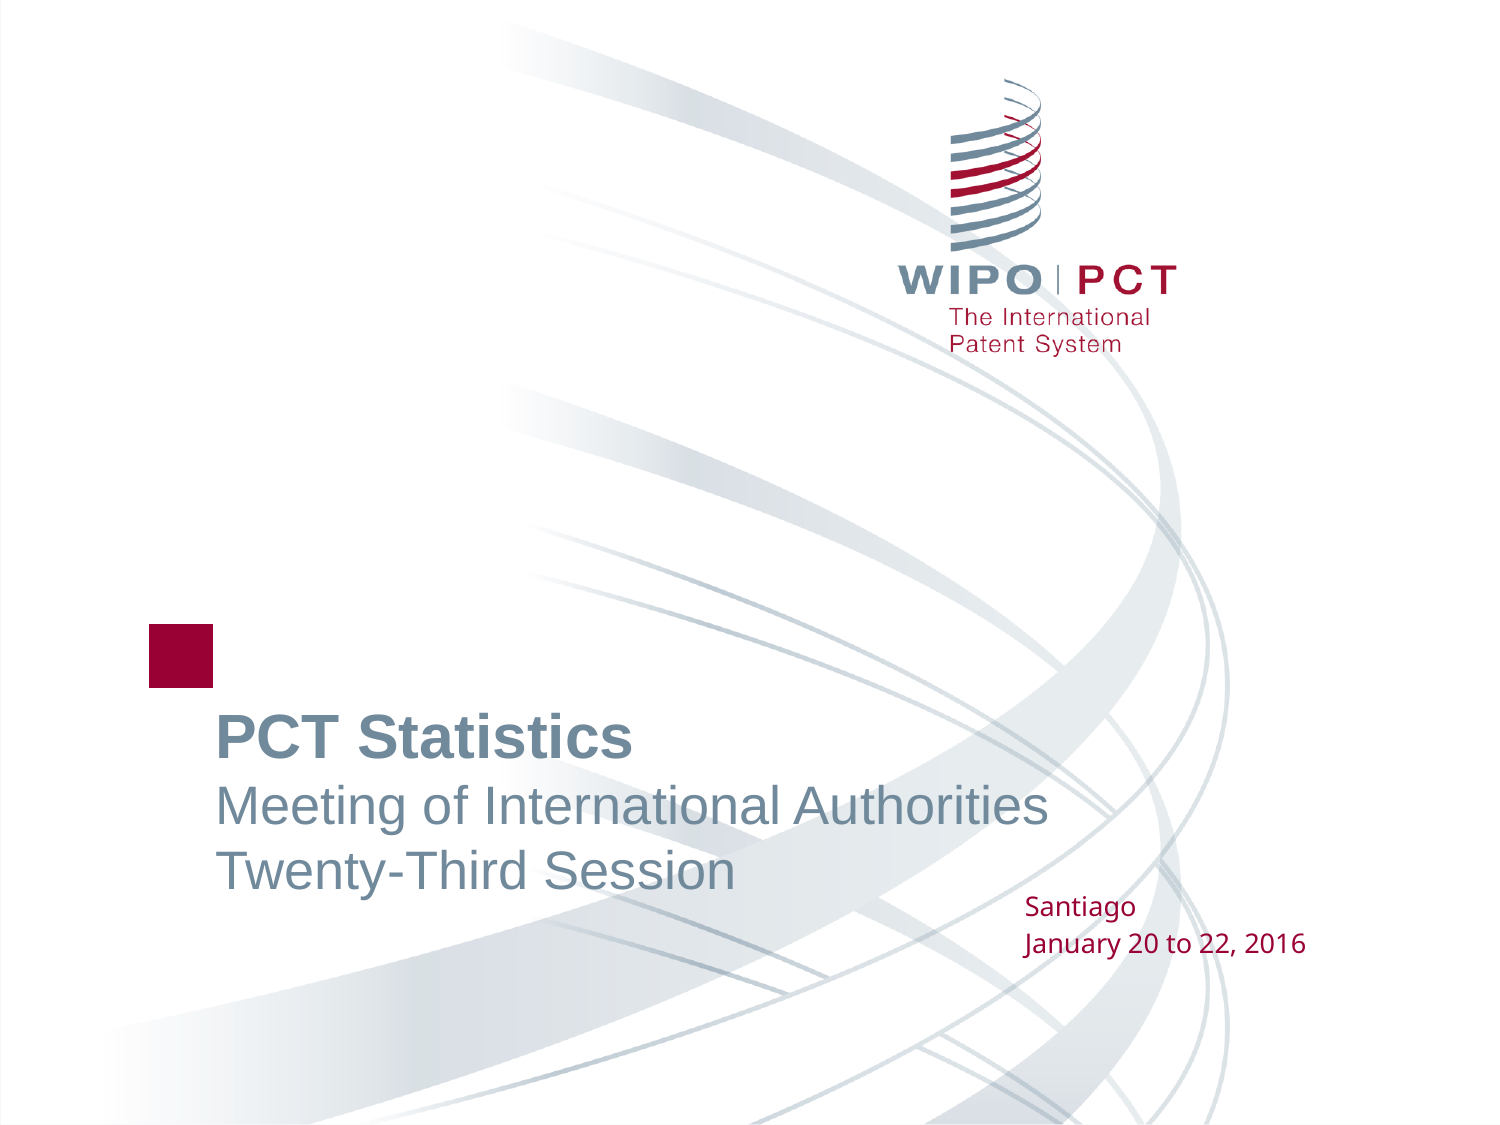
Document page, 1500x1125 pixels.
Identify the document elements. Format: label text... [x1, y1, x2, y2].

subtitle Santiago January 20 to 22, 2016 [1009, 881, 1388, 1012]
picture [0, 0, 1500, 1125]
title PCT Statistics Meeting of International Authorities Twenty-Third Session [200, 673, 1098, 923]
